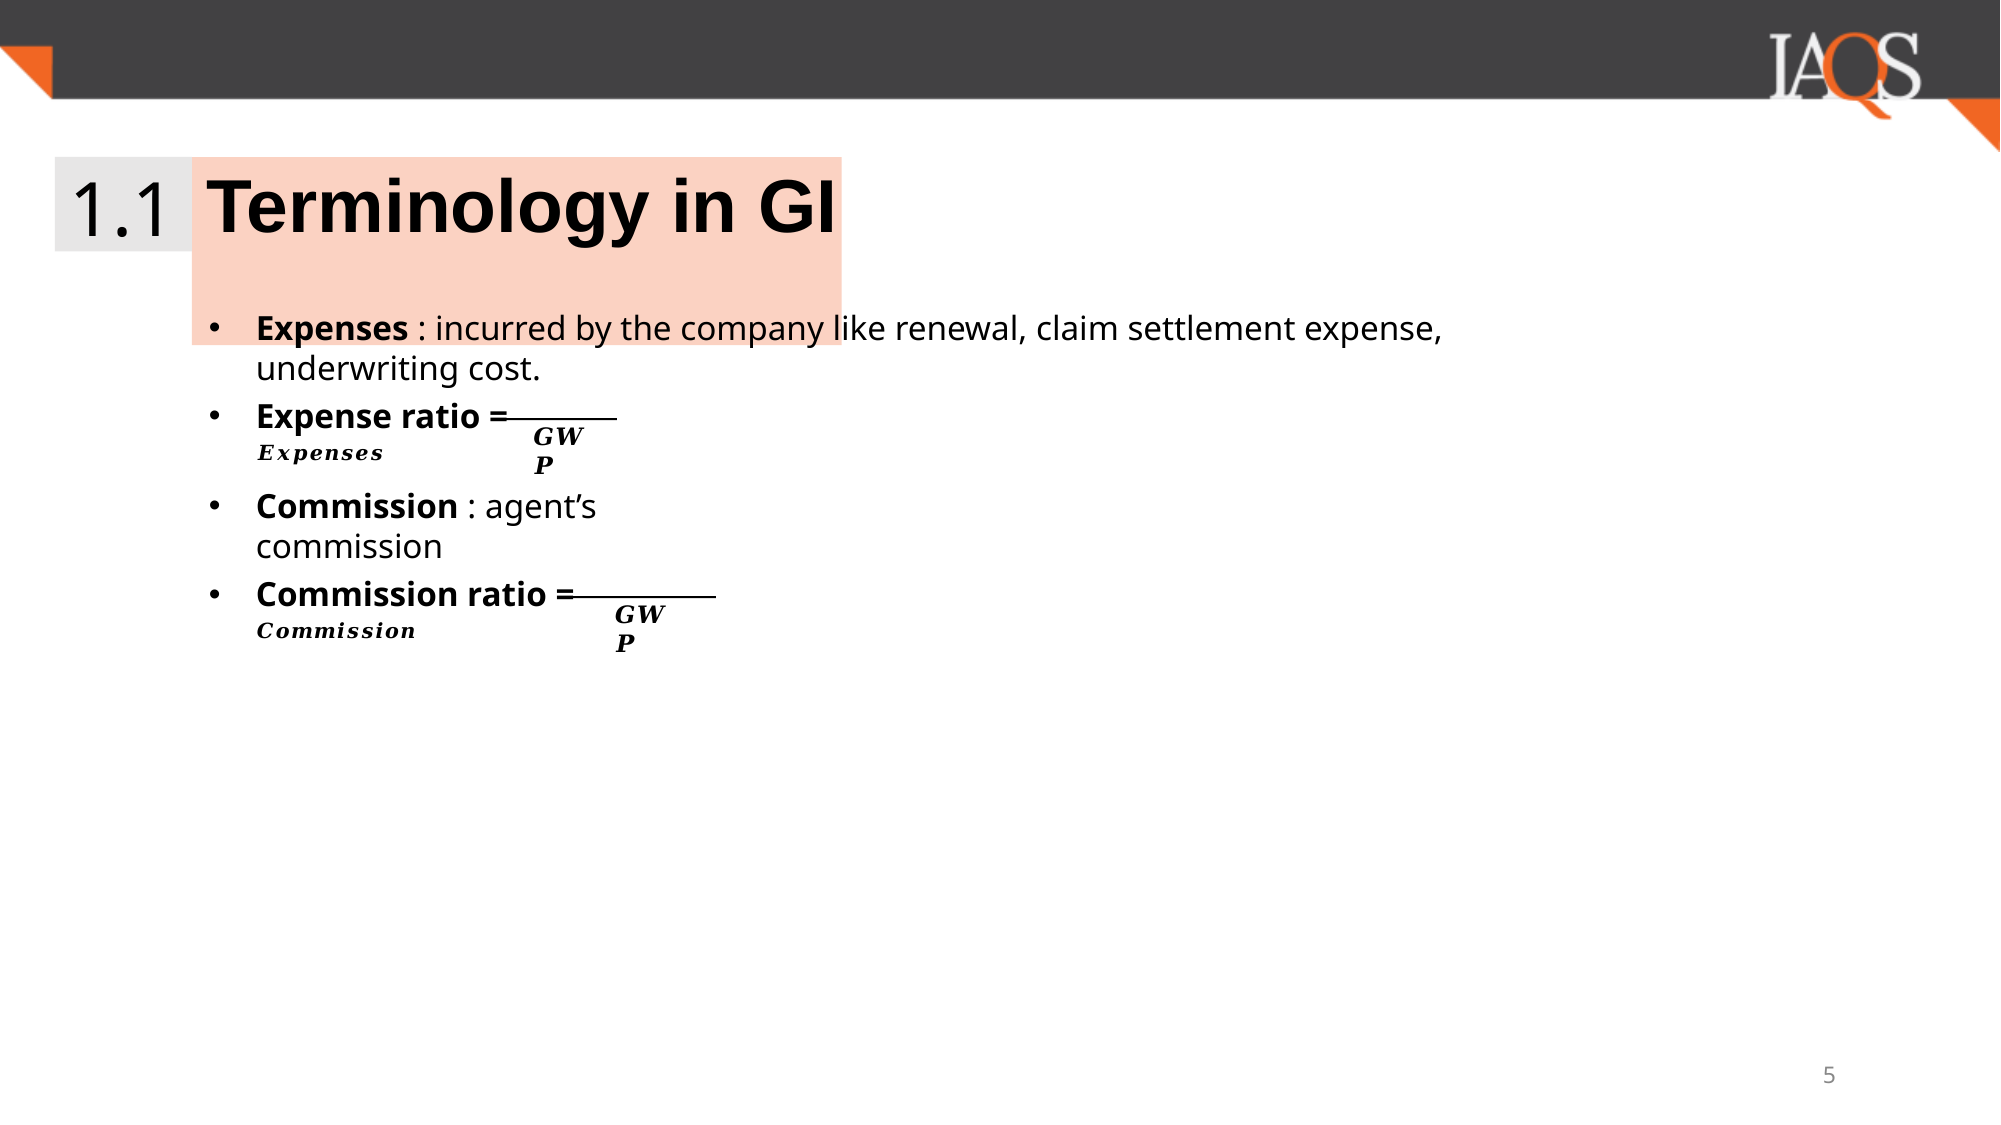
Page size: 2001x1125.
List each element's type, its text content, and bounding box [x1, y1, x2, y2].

slide_number ‹#› [1820, 1057, 1857, 1125]
text_box 𝑮𝑾𝑷 [530, 419, 592, 480]
text_box 𝑮𝑾𝑷 [611, 597, 674, 658]
text_box 1.1 [54, 156, 192, 252]
text_box Commission ratio = 𝑪𝒐𝒎𝒎𝒊𝒔𝒔𝒊𝒐𝒏 [202, 571, 723, 657]
title Terminology in GI [191, 157, 842, 346]
text_box Commission : agent’s commission [206, 482, 758, 565]
text_box Expense ratio = 𝑬𝒙𝒑𝒆𝒏𝒔𝒆𝒔 [202, 393, 624, 479]
picture [0, 0, 2000, 152]
text_box Expenses : incurred by the company like renewal, claim settlement expense, underwriting cost. [206, 305, 1631, 388]
